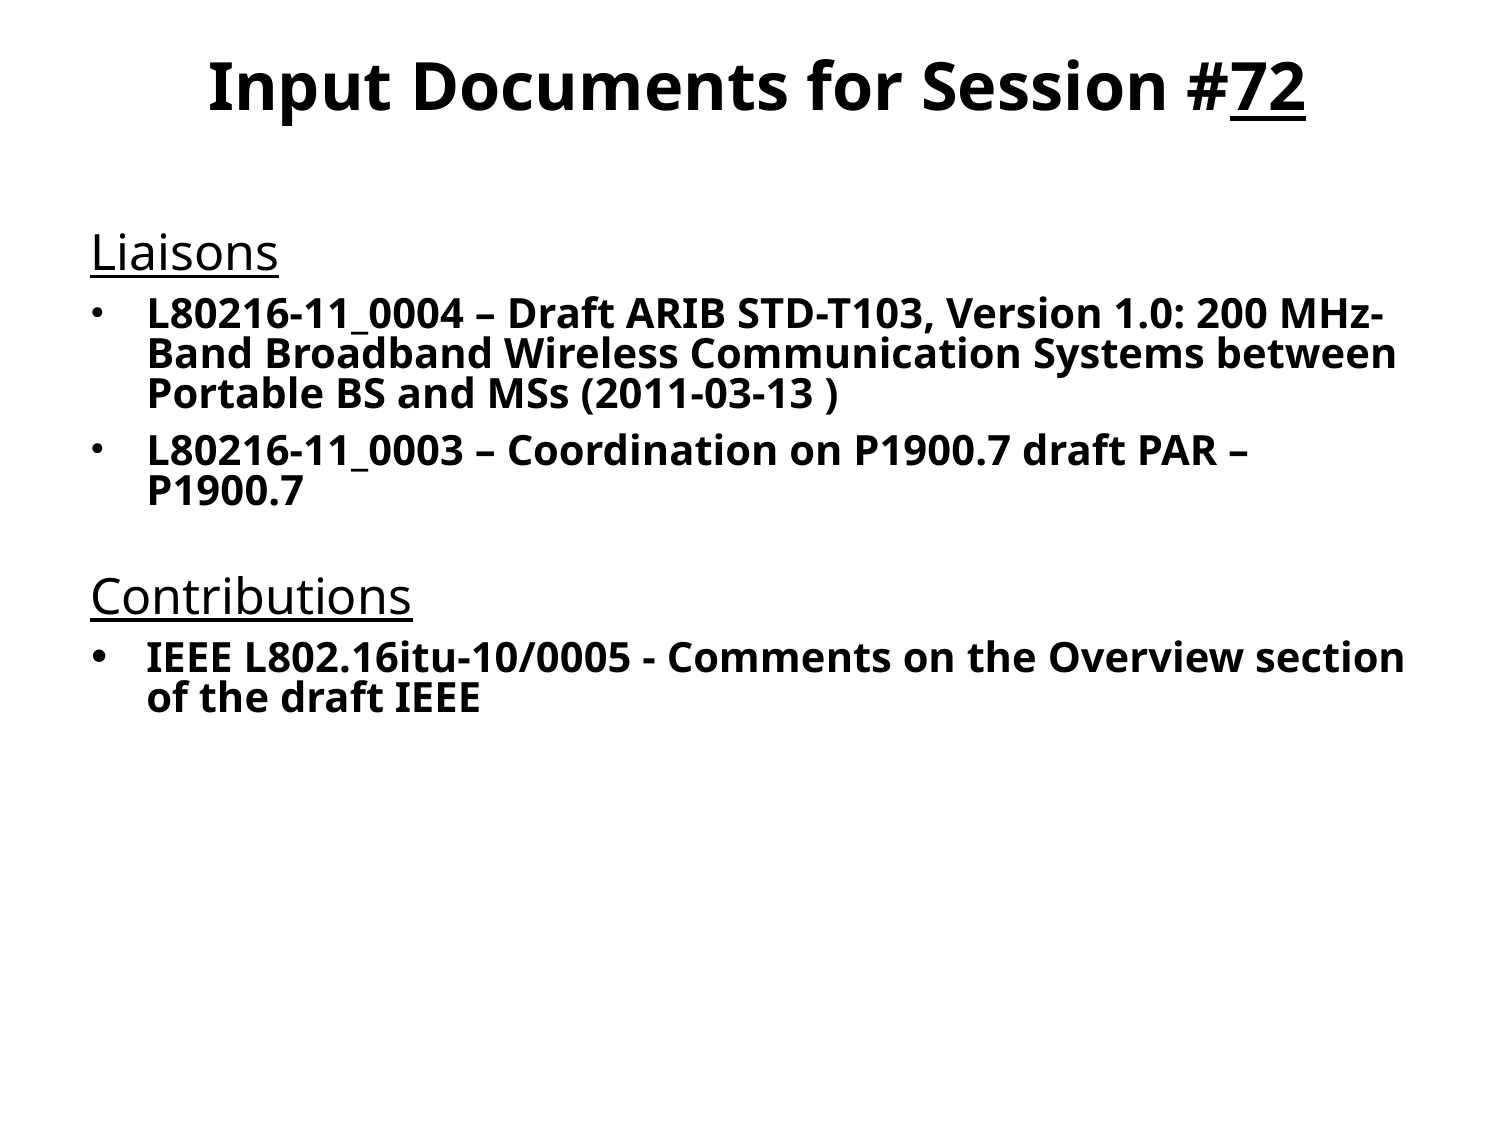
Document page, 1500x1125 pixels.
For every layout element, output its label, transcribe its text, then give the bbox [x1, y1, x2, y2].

list Liaisons L80216-11_0004 – Draft ARIB STD-T103, Version 1.0: 200 MHz-Band Broadband Wireless Communication Systems between Portable BS and MSs (2011-03-13 ) L80216-11_0003 – Coordination on P1900.7 draft PAR – P1900.7 Contributions IEEE L802.16itu-10/0005 - Comments on the Overview section of the draft IEEE [75, 224, 1425, 1088]
title Input Documents for Session #72 [75, 36, 1425, 152]
